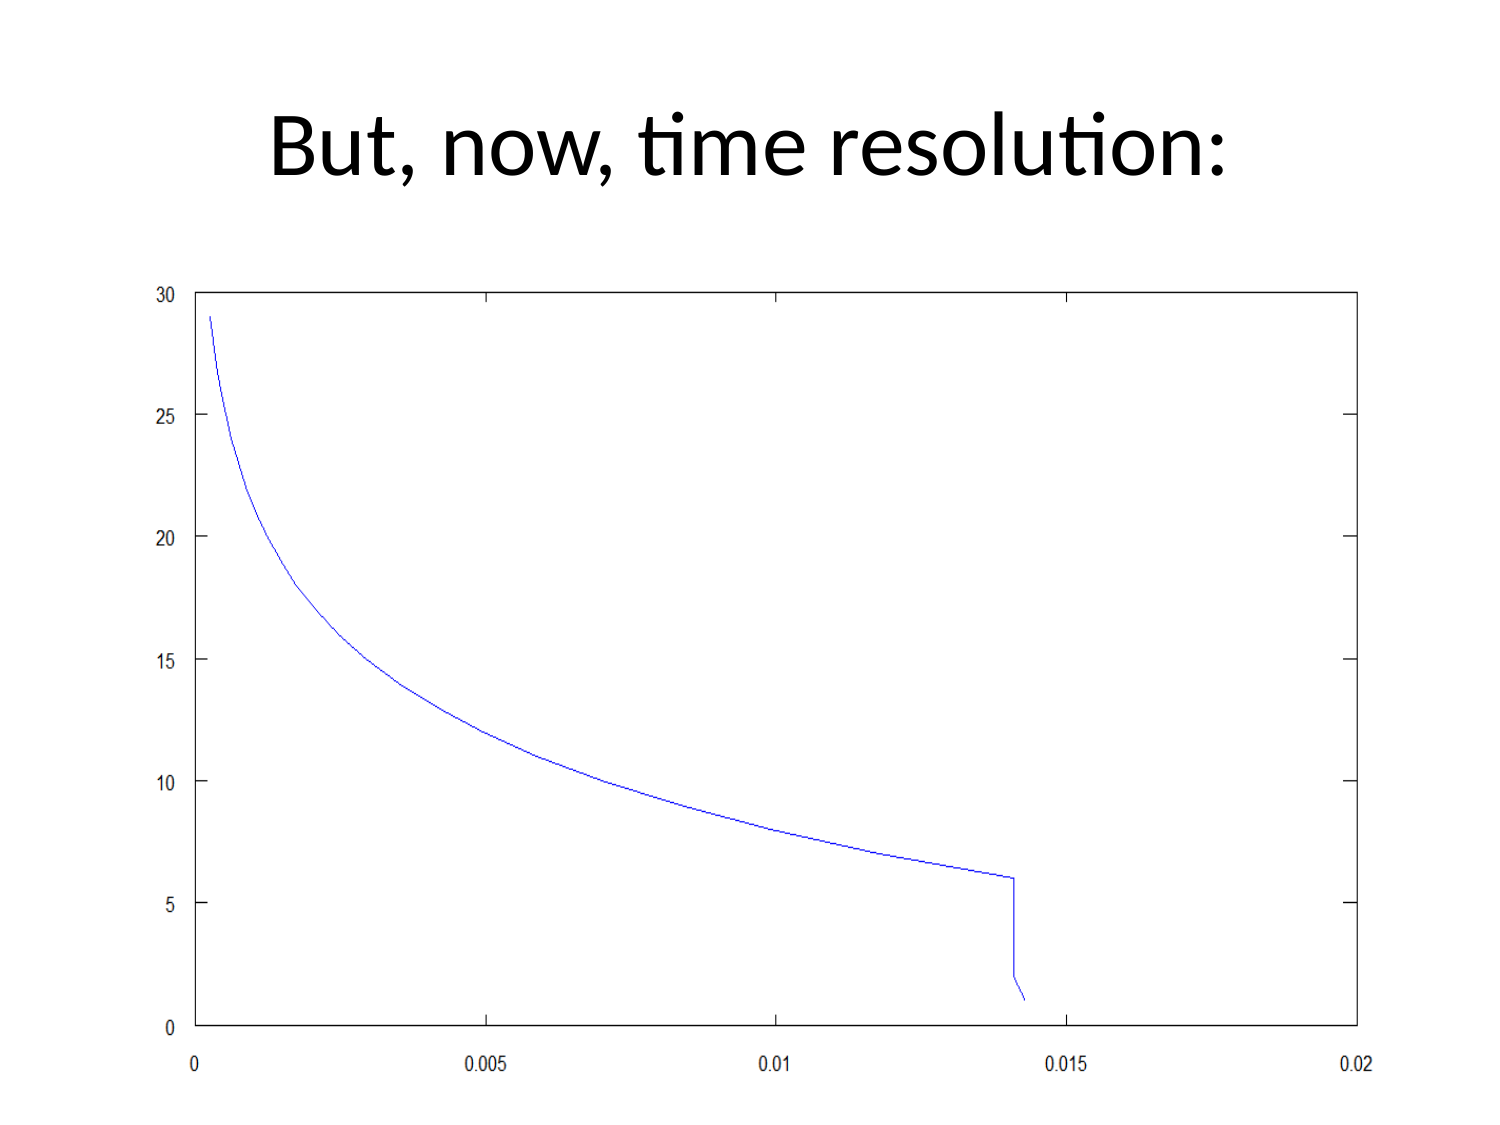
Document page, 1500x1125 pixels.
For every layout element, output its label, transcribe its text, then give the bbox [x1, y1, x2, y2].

picture [0, 224, 1500, 1125]
title But, now, time resolution: [75, 45, 1425, 224]
